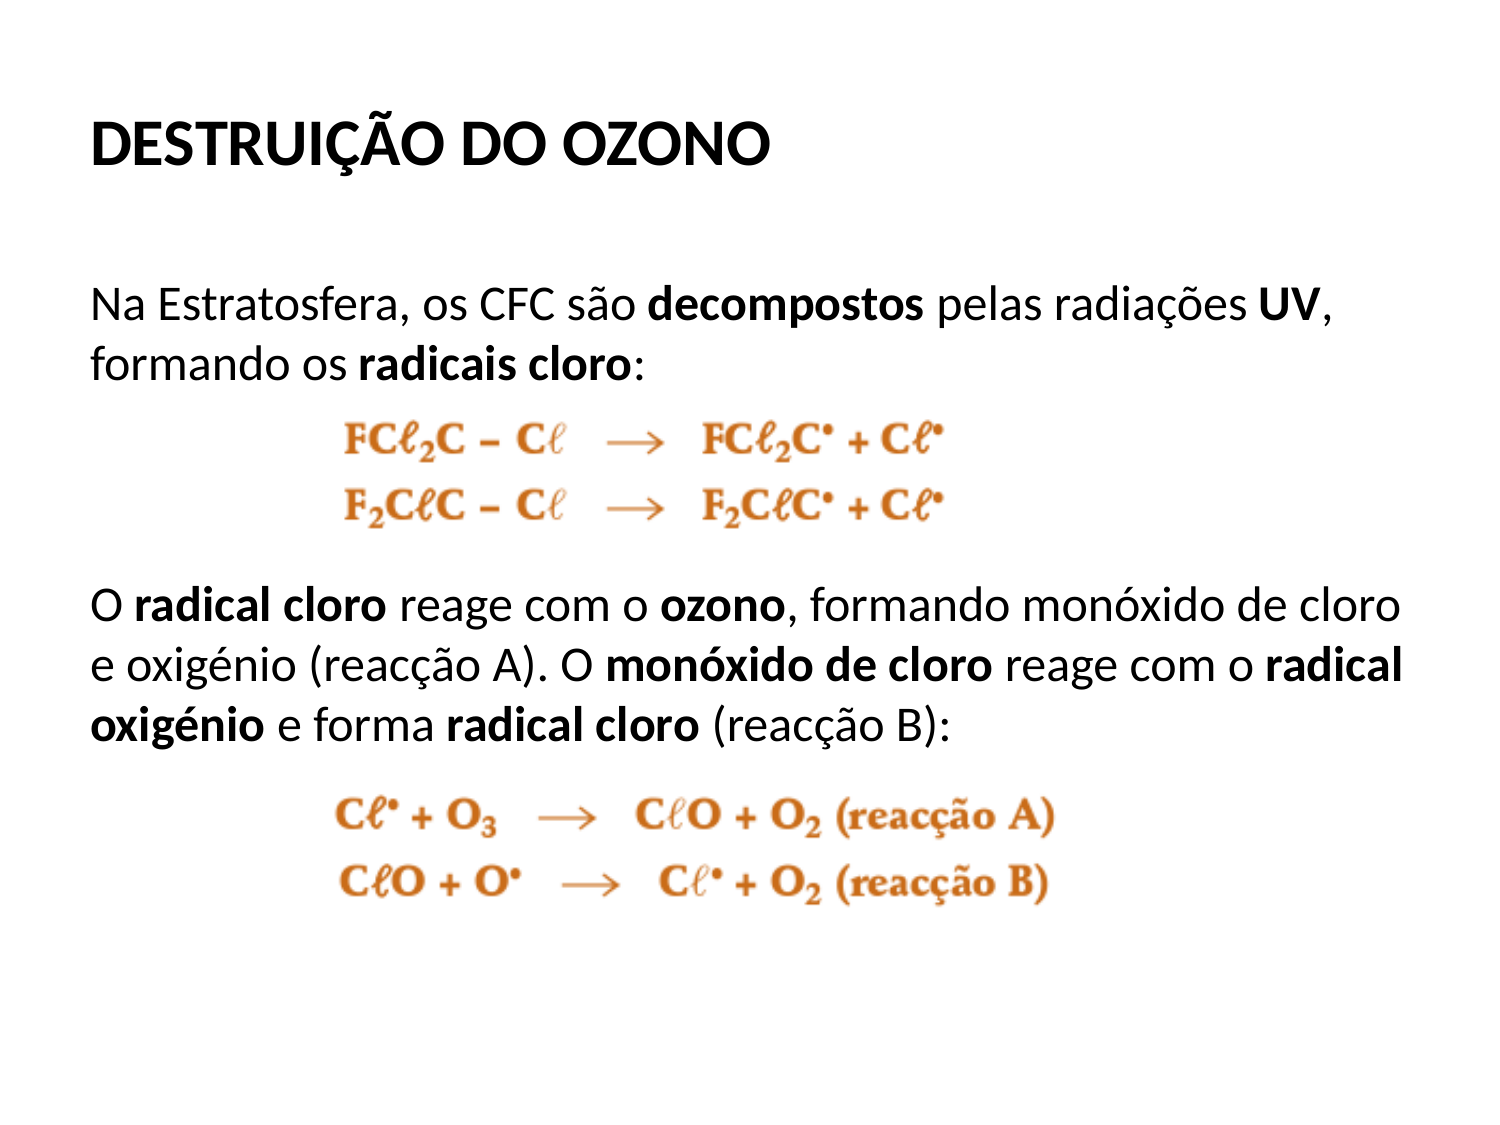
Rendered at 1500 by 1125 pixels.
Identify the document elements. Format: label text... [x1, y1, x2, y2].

title DESTRUIÇÃO DO OZONO [75, 45, 1425, 233]
picture [313, 767, 1070, 929]
list Na Estratosfera, os CFC são decompostos pelas radiações UV, formando os radicais cloro: O radical cloro reage com o ozono, formando monóxido de cloro e oxigénio (reacção A). O monóxido de cloro reage com o radical oxigénio e forma radical cloro (reacção B): [75, 262, 1425, 1005]
picture [324, 401, 987, 550]
